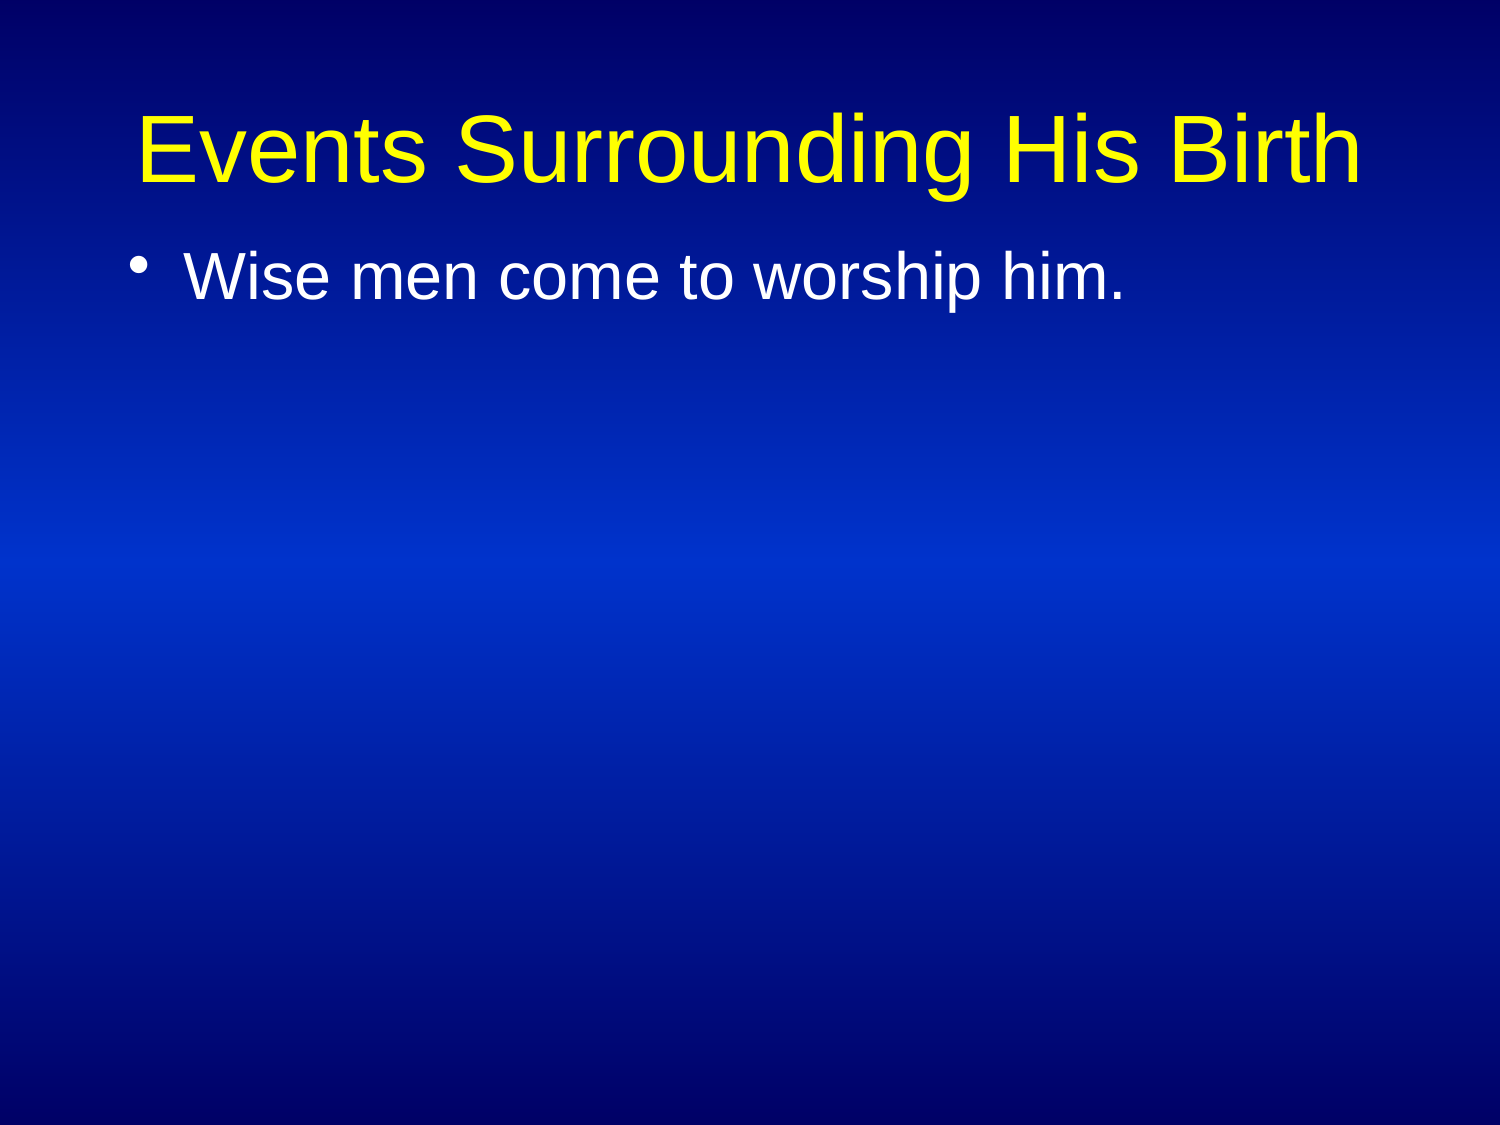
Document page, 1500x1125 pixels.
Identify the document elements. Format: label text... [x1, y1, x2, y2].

title Events Surrounding His Birth [37, 50, 1463, 238]
list Wise men come to worship him. [112, 224, 1438, 413]
